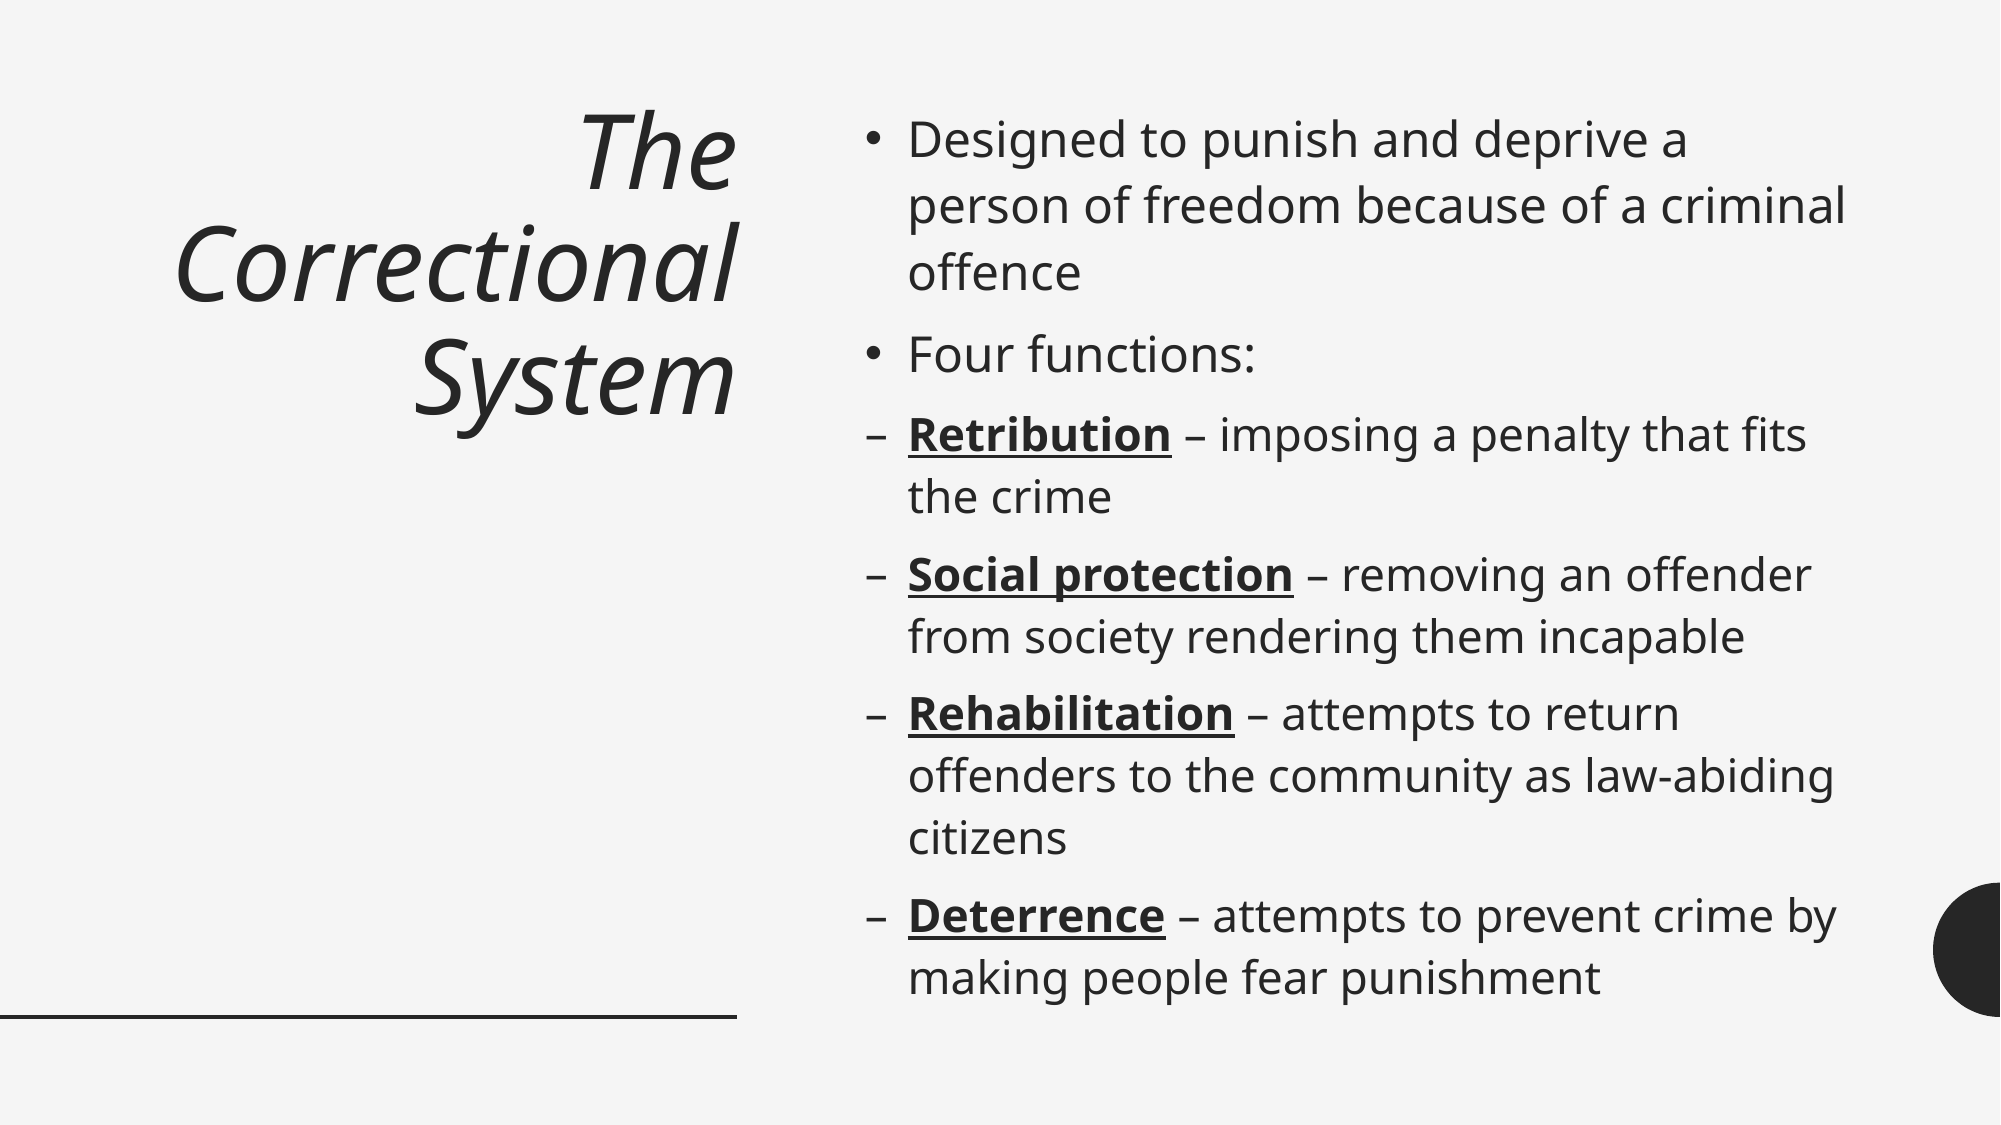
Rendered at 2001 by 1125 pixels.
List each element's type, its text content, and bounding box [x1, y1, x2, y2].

title The Correctional System [125, 91, 754, 905]
list Designed to punish and deprive a person of freedom because of a criminal offence Four functions: Retribution – imposing a penalty that fits the crime Social protection – removing an offender from society rendering them incapable Rehabilitation – attempts to return offenders to the community as law-abiding citizens Deterrence – attempts to prevent crime by making people fear punishment [849, 93, 1875, 1022]
